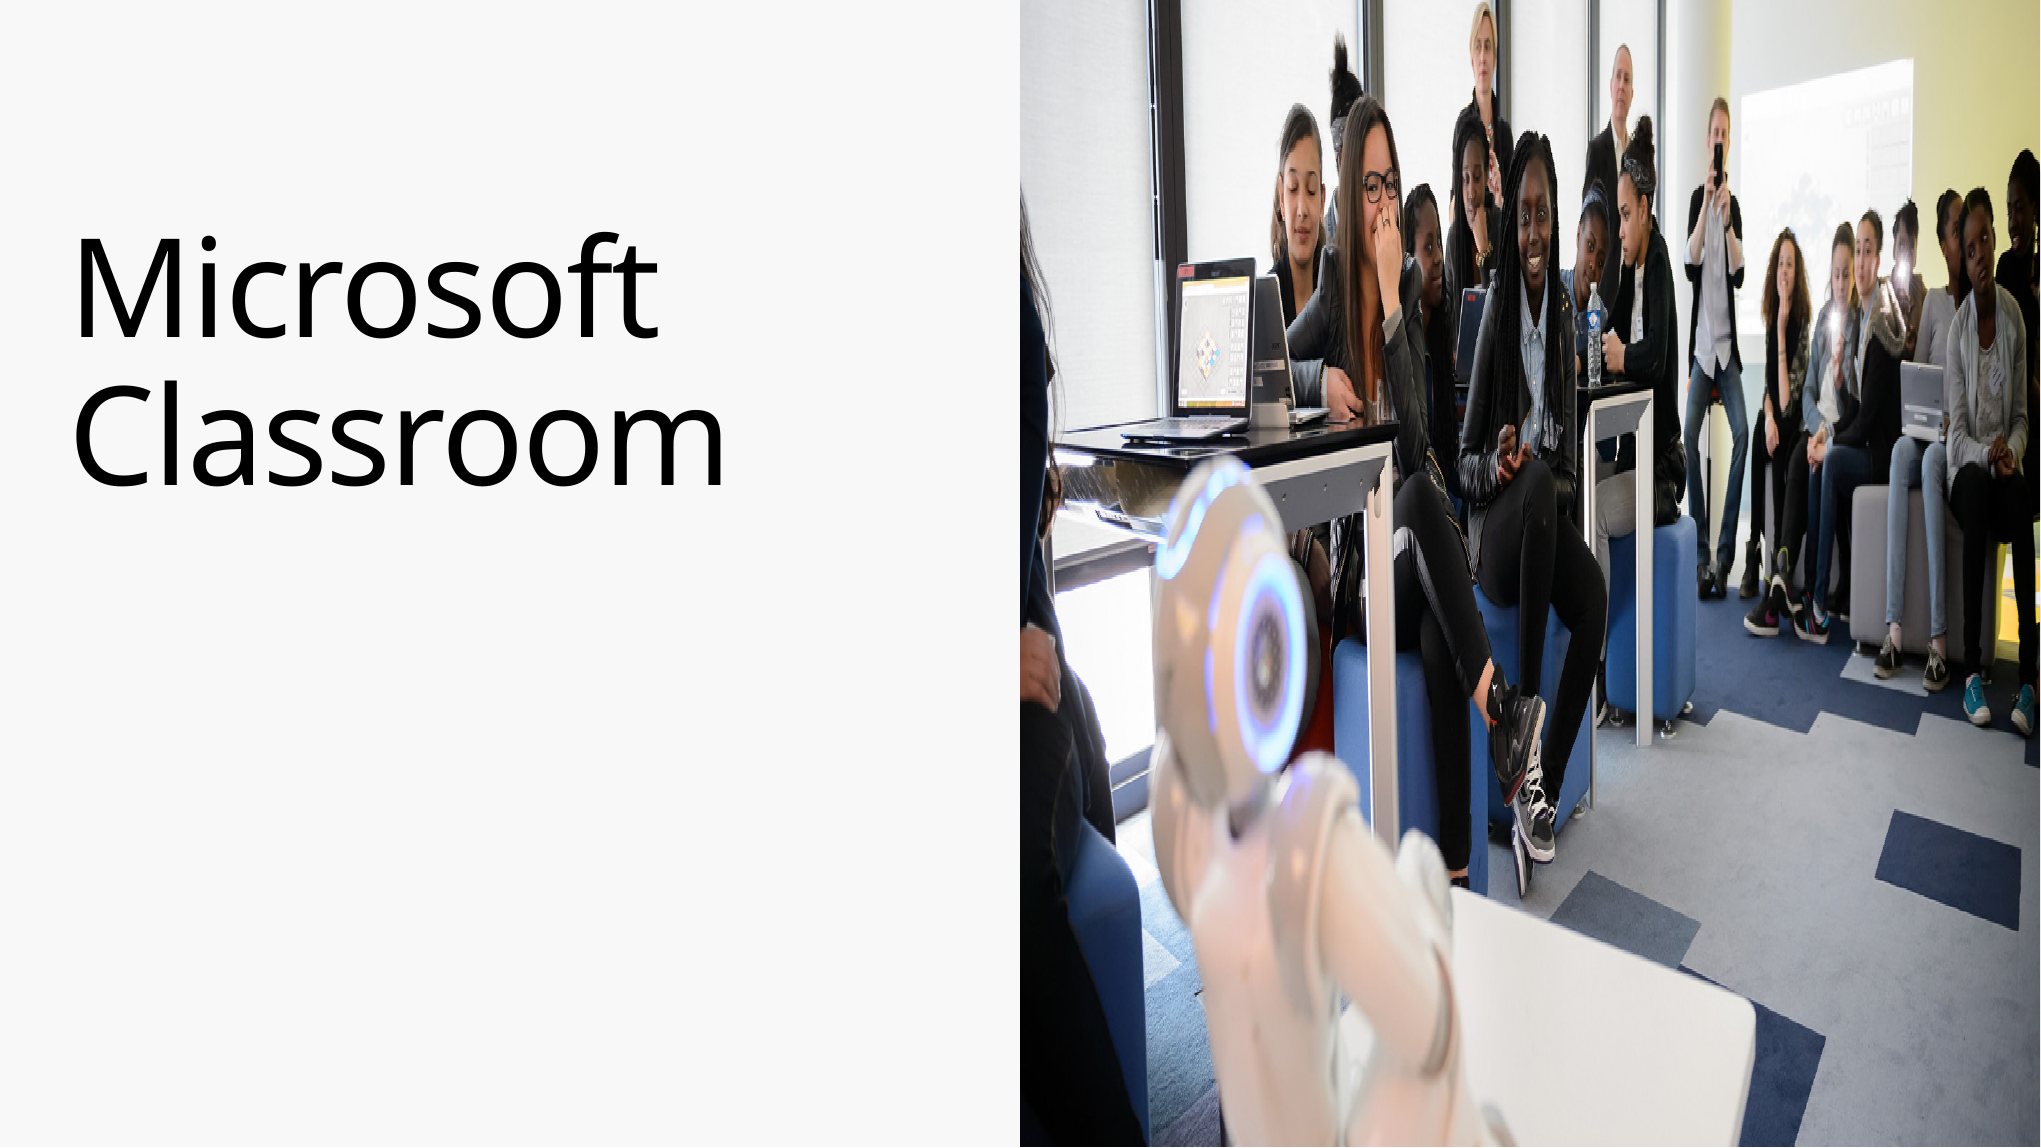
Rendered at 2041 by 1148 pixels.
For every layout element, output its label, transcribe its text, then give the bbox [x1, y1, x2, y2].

picture [1019, 0, 2041, 1148]
title Microsoft Classroom [45, 203, 946, 534]
